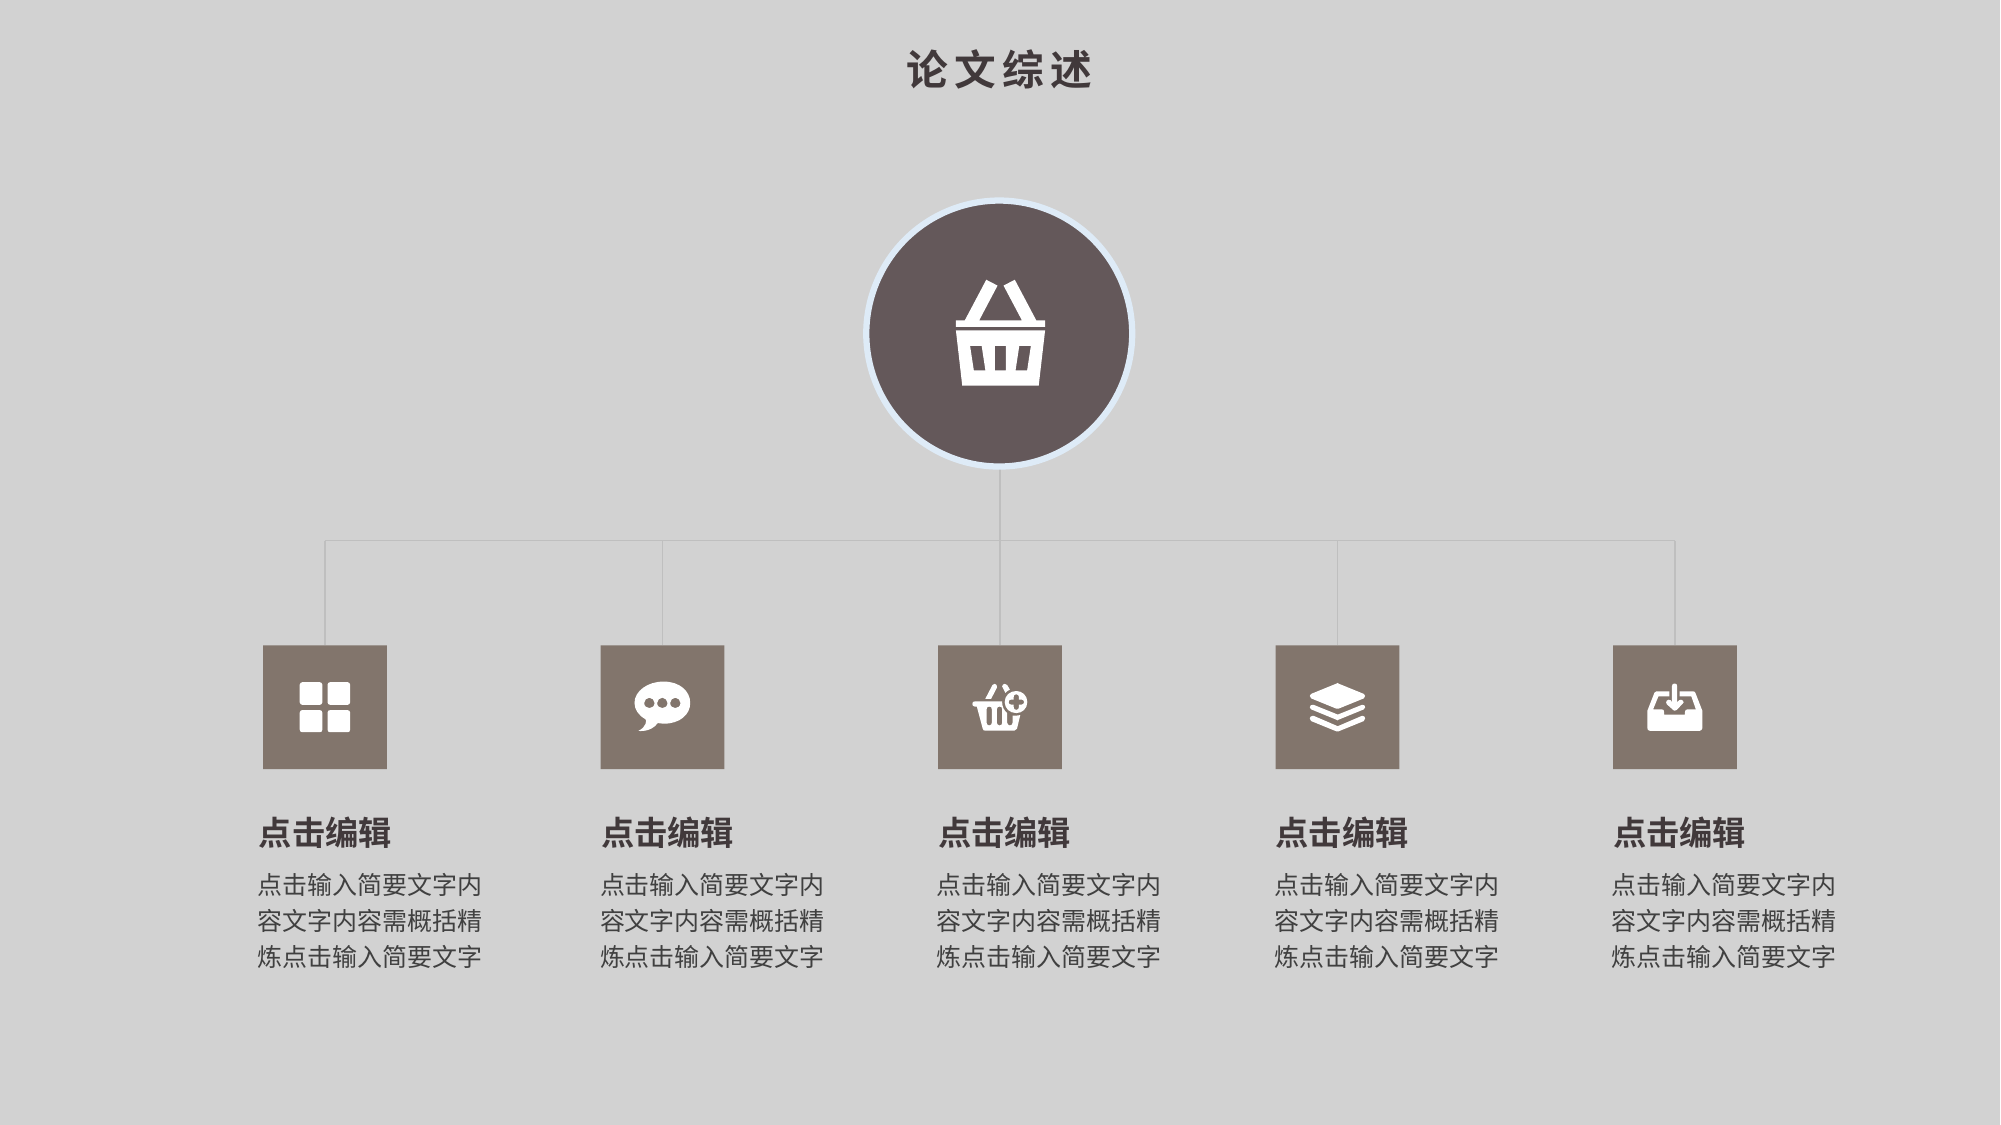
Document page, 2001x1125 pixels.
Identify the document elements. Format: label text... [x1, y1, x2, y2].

text_box 点击编辑 [1260, 796, 1424, 856]
text_box [985, 683, 997, 699]
text_box 点击编辑 [586, 796, 749, 856]
text_box [262, 644, 388, 770]
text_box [866, 200, 1133, 467]
text_box 点击编辑 [244, 796, 407, 856]
text_box [1647, 691, 1703, 731]
text_box [1309, 682, 1366, 709]
text_box 点击输入简要文字内容文字内容需概括精炼点击输入简要文字 [922, 856, 1202, 979]
text_box [299, 682, 323, 705]
text_box [972, 701, 1021, 731]
text_box 点击输入简要文字内容文字内容需概括精炼点击输入简要文字 [1259, 856, 1540, 979]
text_box [299, 710, 323, 733]
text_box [324, 394, 1675, 646]
text_box 点击输入简要文字内容文字内容需概括精炼点击输入简要文字 [243, 856, 523, 979]
text_box [1612, 644, 1738, 770]
text_box [599, 646, 725, 770]
text_box 论文综述 [892, 36, 1108, 101]
text_box 点击输入简要文字内容文字内容需概括精炼点击输入简要文字 [1597, 856, 1877, 979]
text_box 点击编辑 [1598, 796, 1761, 856]
text_box [327, 682, 351, 705]
text_box [327, 710, 351, 733]
text_box 点击输入简要文字内容文字内容需概括精炼点击输入简要文字 [585, 856, 865, 979]
text_box [1274, 646, 1400, 770]
text_box [1666, 683, 1684, 711]
text_box [1004, 691, 1028, 714]
text_box [1309, 715, 1366, 732]
text_box [937, 646, 1063, 770]
text_box [634, 681, 691, 732]
text_box [1002, 683, 1010, 693]
text_box 点击编辑 [923, 796, 1086, 856]
text_box [1309, 704, 1366, 721]
